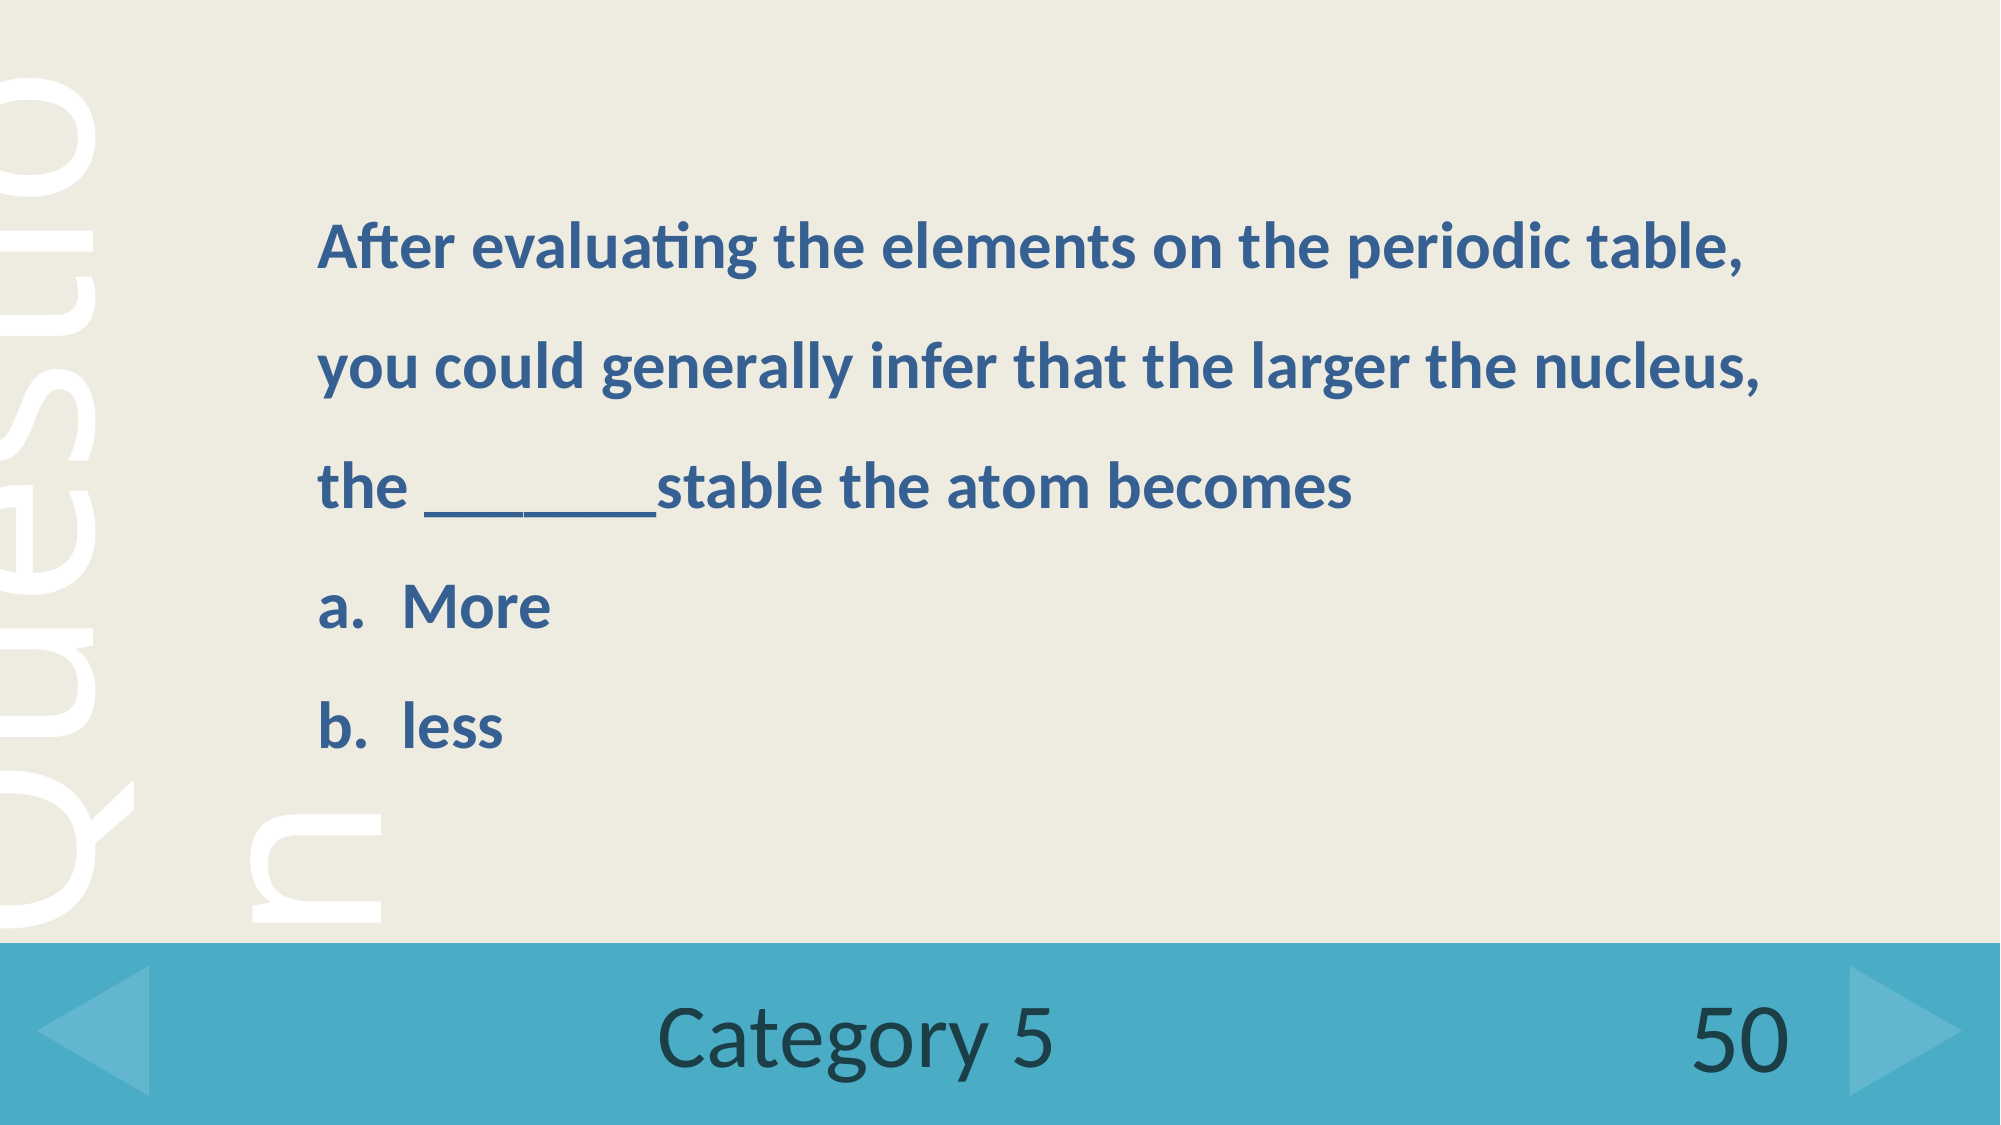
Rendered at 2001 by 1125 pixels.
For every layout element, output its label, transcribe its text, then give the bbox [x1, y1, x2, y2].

list After evaluating the elements on the periodic table, you could generally infer that the larger the nucleus, the _______stable the atom becomes More less [302, 88, 1858, 835]
title Category 5 [0, 937, 1758, 1125]
list 50 [1758, 967, 1806, 1097]
